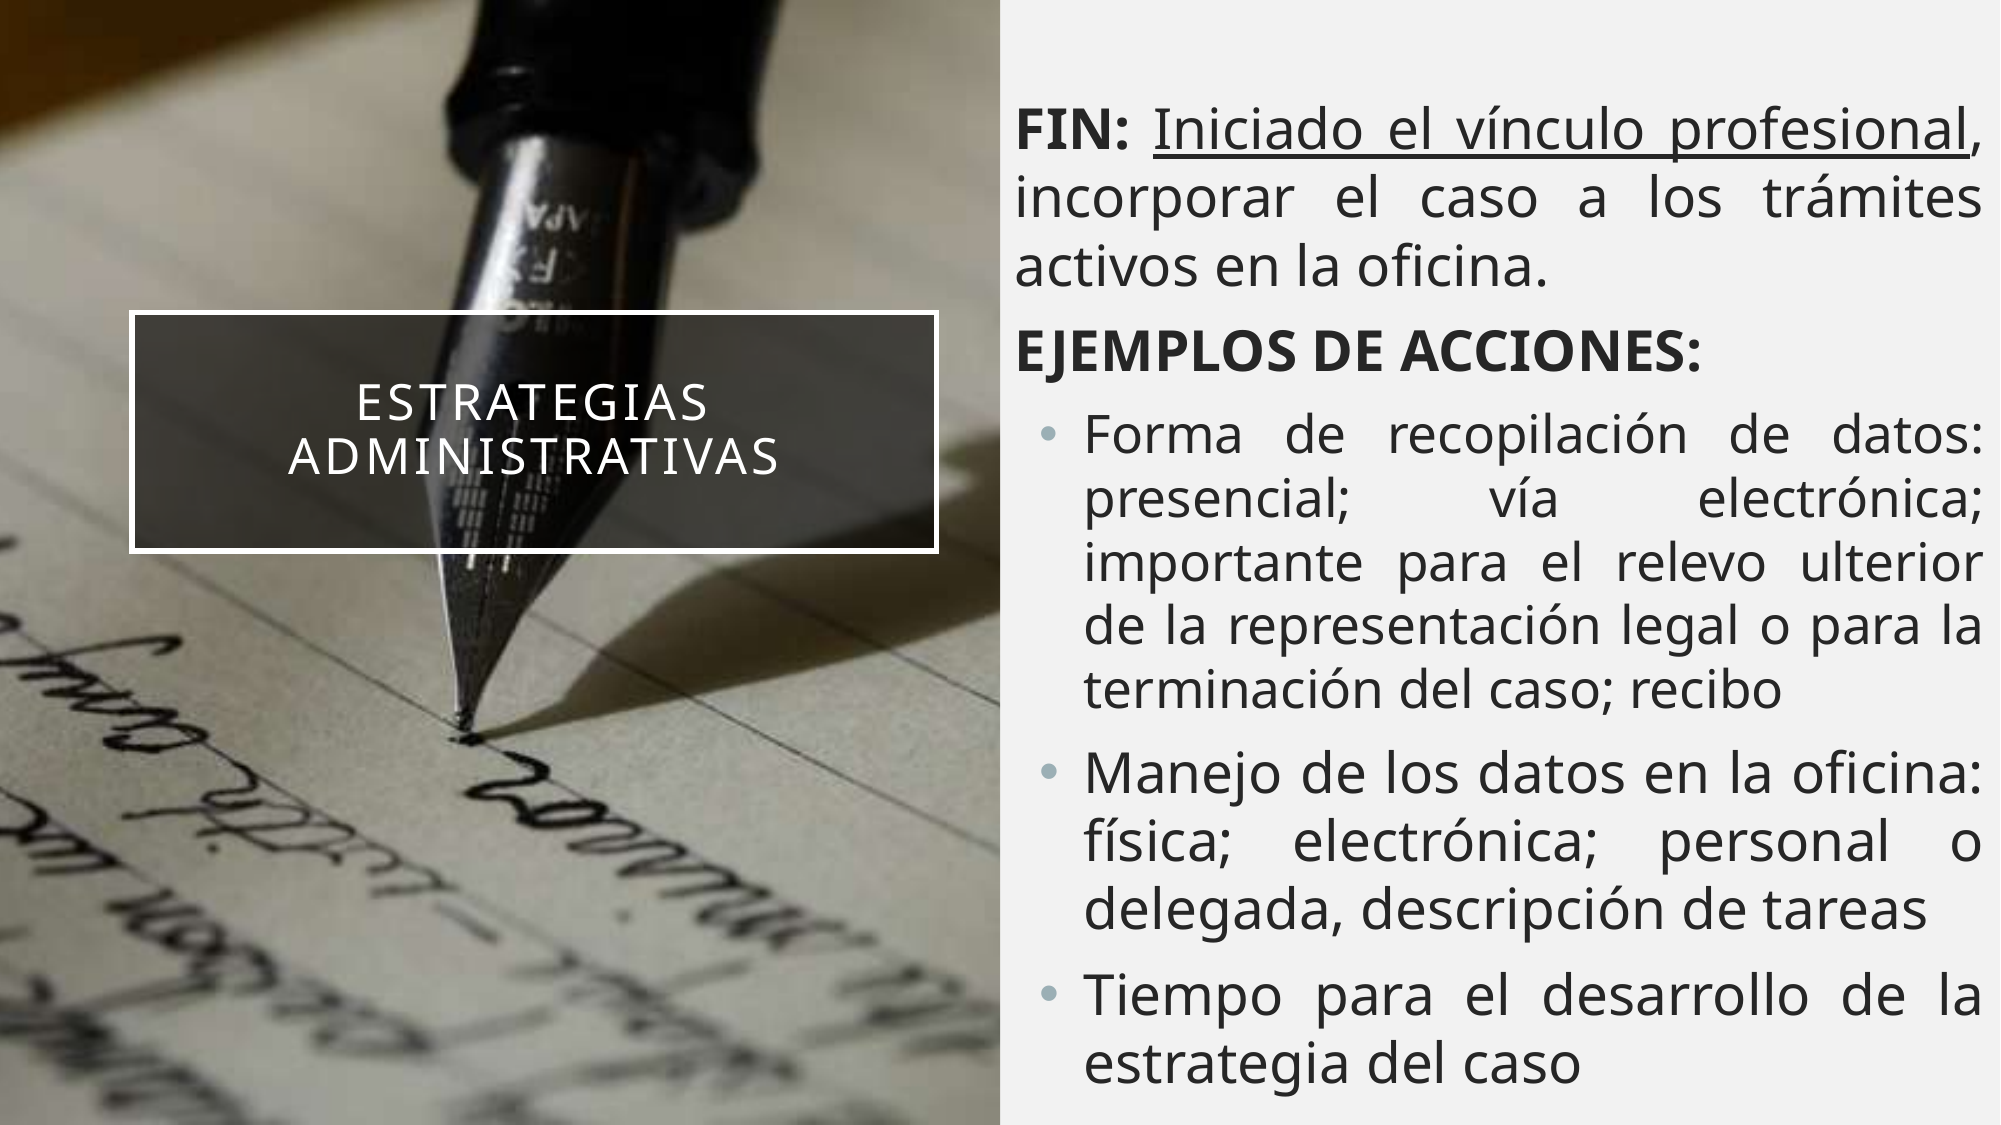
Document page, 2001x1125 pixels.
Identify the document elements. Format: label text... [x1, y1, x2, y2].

picture [0, 0, 1001, 1125]
list FIN: Iniciado el vínculo profesional, incorporar el caso a los trámites activos en la oficina. EJEMPLOS DE ACCIONES: Forma de recopilación de datos: presencial; vía electrónica; importante para el relevo ulterior de la representación legal o para la terminación del caso; recibo Manejo de los datos en la oficina: física; electrónica; personal o delegada, descripción de tareas Tiempo para el desarrollo de la estrategia del caso [1001, 0, 2000, 1125]
